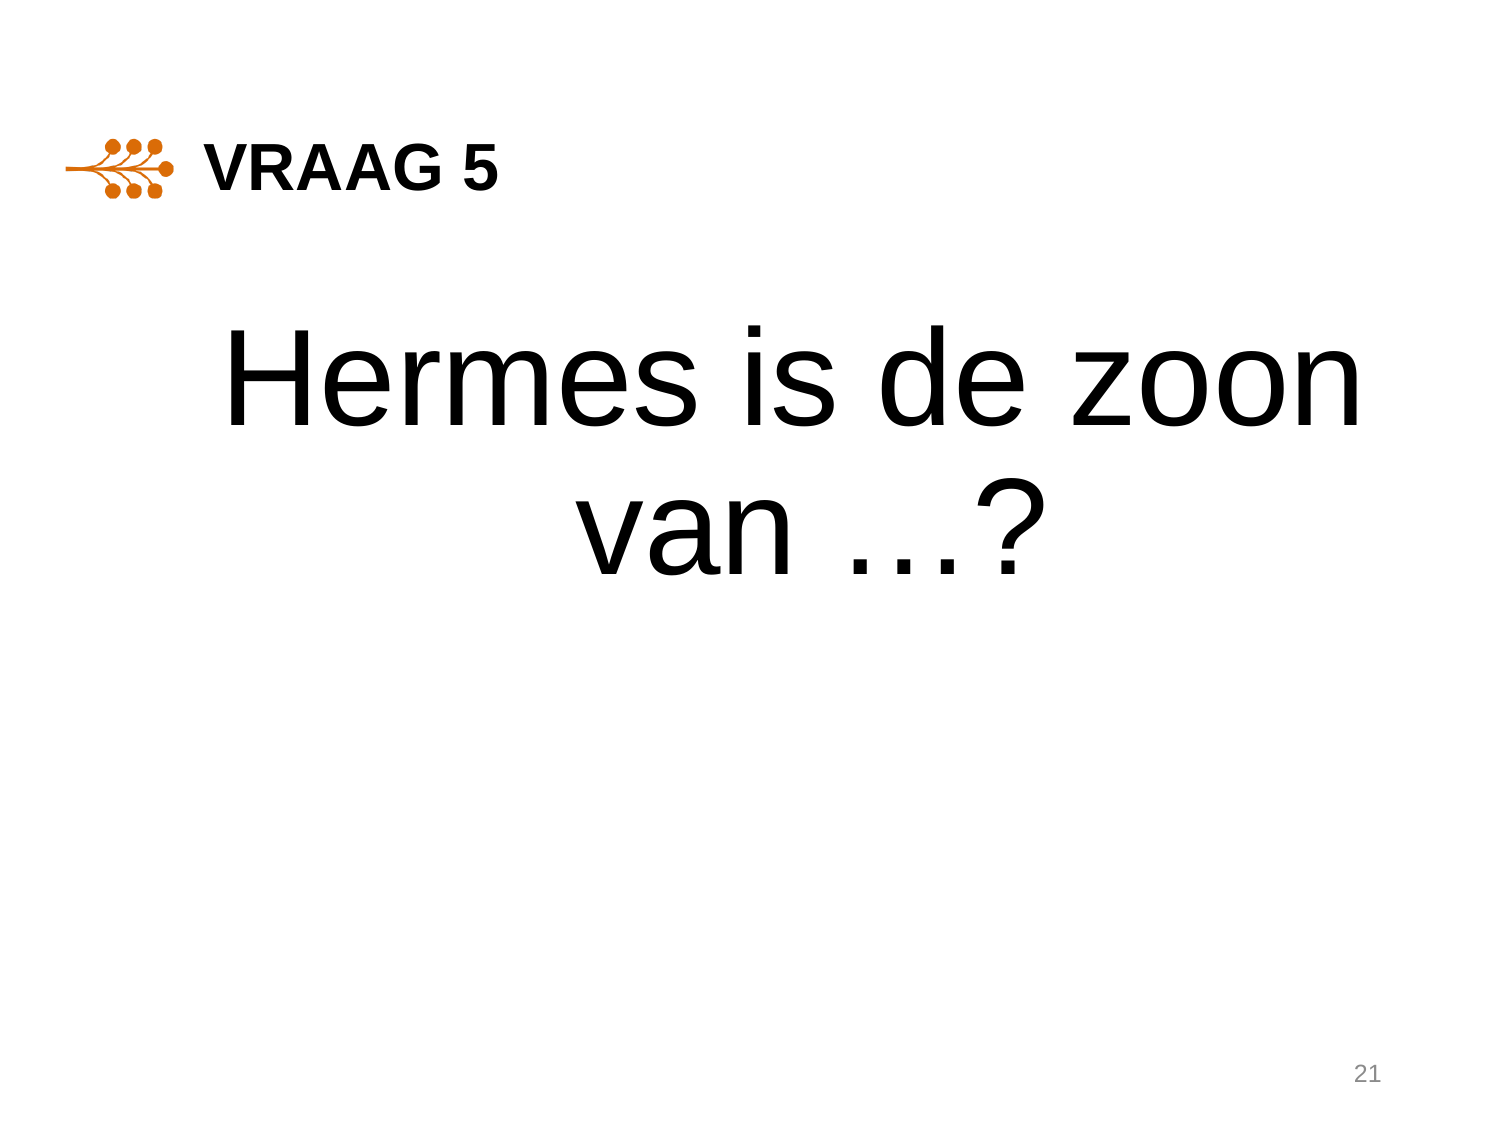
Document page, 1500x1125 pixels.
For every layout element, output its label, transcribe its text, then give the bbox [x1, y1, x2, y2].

title Vraag 5 [188, 59, 1397, 278]
list Hermes is de zoon van …? [190, 299, 1397, 1014]
slide_number 21 [1059, 1042, 1397, 1103]
picture [65, 138, 174, 199]
